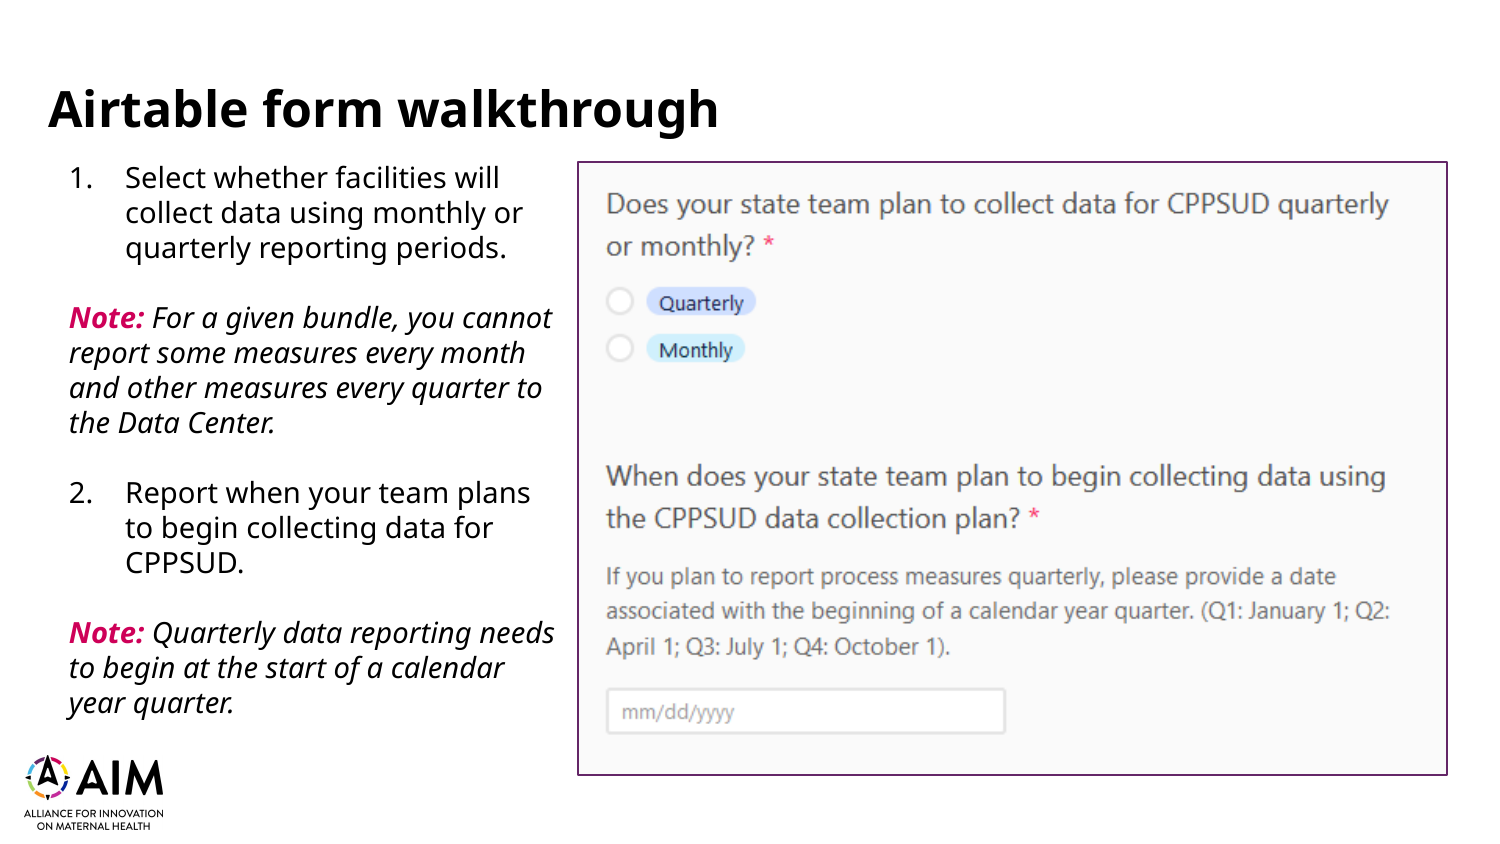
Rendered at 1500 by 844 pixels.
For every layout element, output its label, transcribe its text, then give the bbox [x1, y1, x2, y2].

text_box Select whether facilities will collect data using monthly or quarterly reporting periods. Note: For a given bundle, you cannot report some measures every month and other measures every quarter to the Data Center. Report when your team plans to begin collecting data for CPPSUD. Note: Quarterly data reporting needs to begin at the start of a calendar year quarter. [54, 152, 579, 727]
title Airtable form walkthrough [33, 48, 737, 153]
picture [24, 755, 163, 830]
picture [578, 162, 1446, 774]
